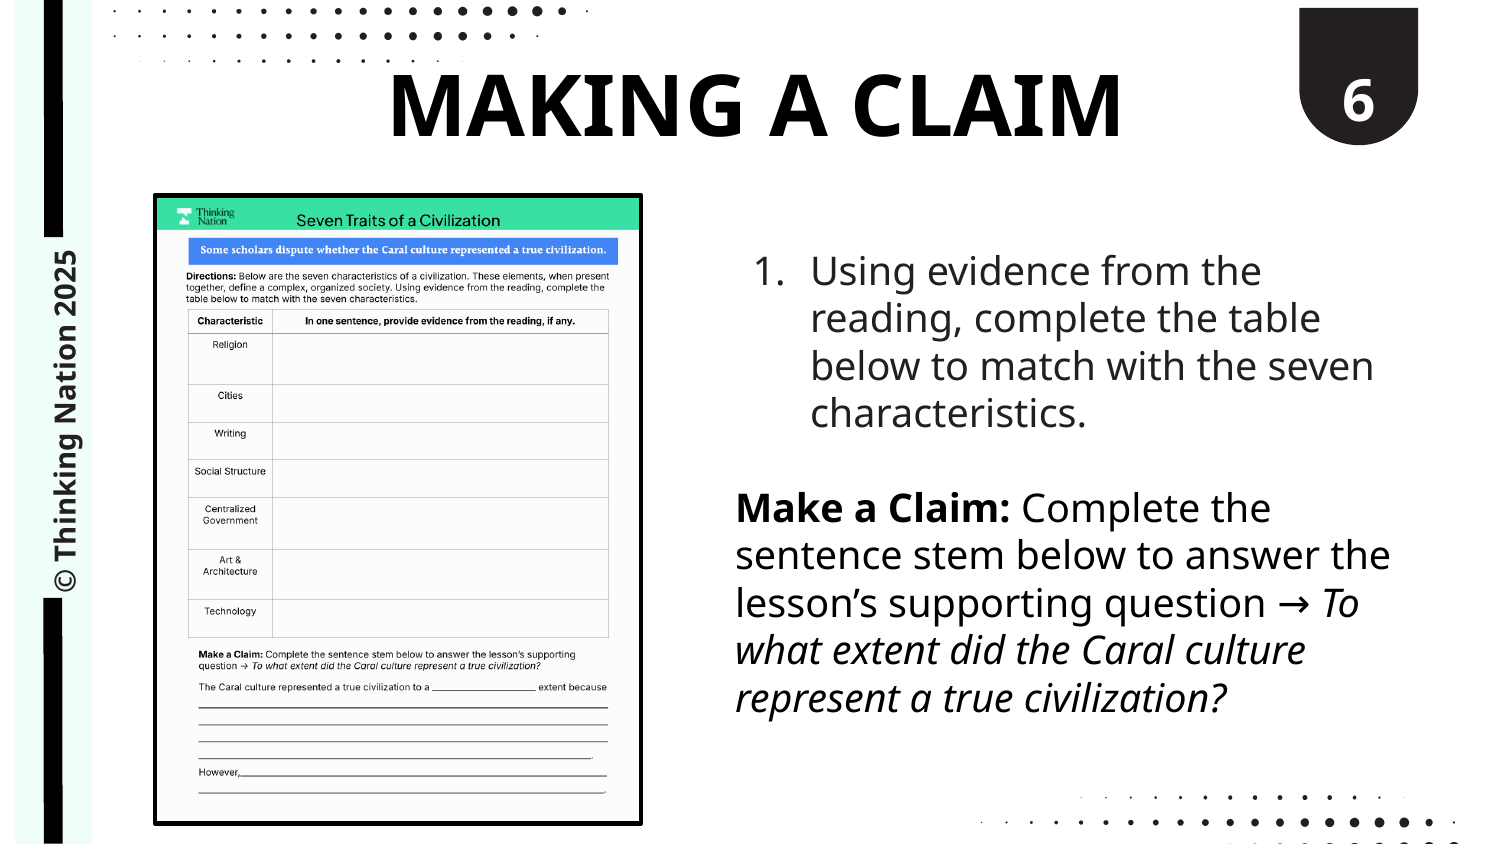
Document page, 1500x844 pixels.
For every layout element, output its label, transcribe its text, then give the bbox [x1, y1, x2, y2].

text_box [97, 0, 616, 63]
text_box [14, 0, 93, 844]
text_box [1294, 0, 1423, 146]
text_box Using evidence from the reading, complete the table below to match with the seven characteristics. Make a Claim: Complete the sentence stem below to answer the lesson’s supporting question → To what extent did the Caral culture represent a true civilization? [735, 245, 1400, 768]
text_box MAKING A CLAIM [97, 51, 1385, 155]
picture [156, 197, 639, 822]
text_box [882, 795, 1483, 844]
